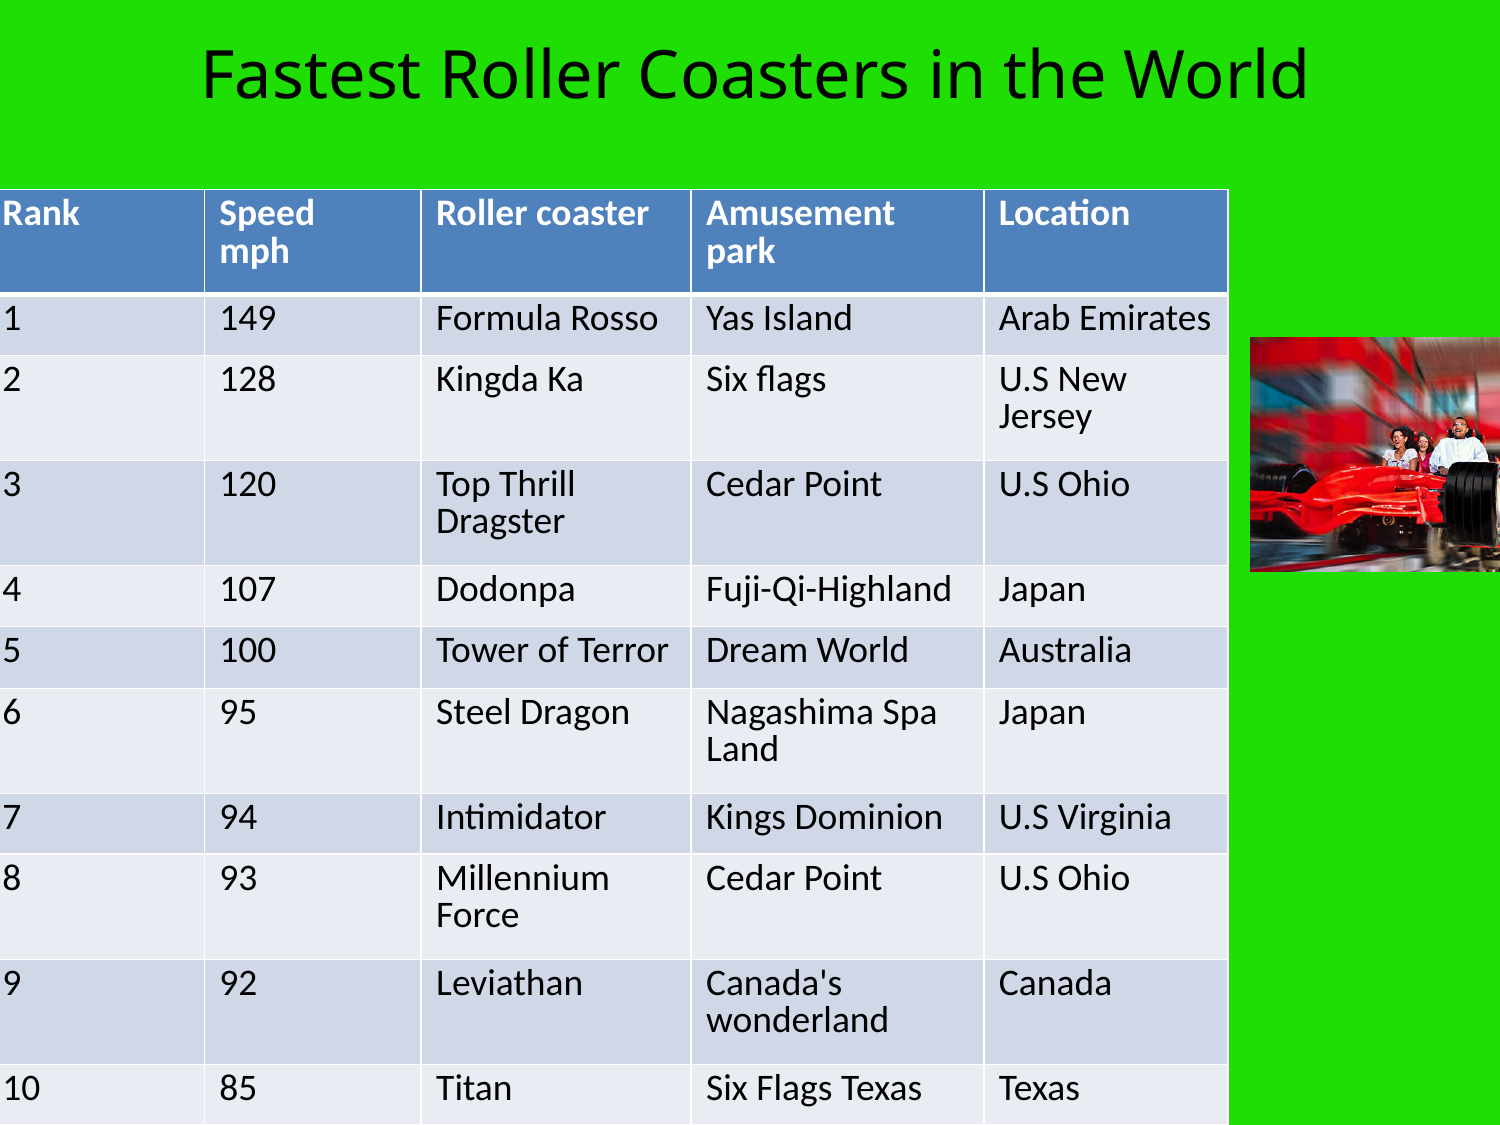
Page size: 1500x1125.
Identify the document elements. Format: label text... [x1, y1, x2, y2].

table_cell U.S Ohio [985, 855, 1227, 959]
table_cell Dodonpa [422, 566, 690, 626]
table_cell 149 [205, 297, 420, 355]
table_cell Steel Dragon [422, 689, 690, 793]
table_cell 10 [0, 1065, 204, 1124]
table_header Rank [0, 190, 204, 292]
table_cell Millennium Force [422, 855, 690, 959]
table_cell 100 [205, 627, 420, 688]
table_cell U.S New Jersey [985, 356, 1227, 460]
table_cell U.S Virginia [985, 794, 1227, 853]
table_cell 9 [0, 960, 204, 1064]
table_header Speed mph [205, 190, 420, 292]
table_cell Tower of Terror [422, 627, 690, 688]
table_cell Leviathan [422, 960, 690, 1064]
table_cell Six flags [692, 356, 983, 460]
table_cell 2 [0, 356, 204, 460]
table_header Location [985, 190, 1227, 292]
table_cell Texas [985, 1065, 1227, 1124]
table_cell 92 [205, 960, 420, 1064]
table_cell U.S Ohio [985, 461, 1227, 565]
table_cell Kings Dominion [692, 794, 983, 853]
table_header Roller coaster [422, 190, 690, 292]
table_cell 3 [0, 461, 204, 565]
table_cell Canada [985, 960, 1227, 1064]
table_cell 128 [205, 356, 420, 460]
table_cell 120 [205, 461, 420, 565]
table_cell Japan [985, 689, 1227, 793]
table_cell 5 [0, 627, 204, 688]
table_cell Cedar Point [692, 461, 983, 565]
table_cell Titan [422, 1065, 690, 1124]
table_cell Dream World [692, 627, 983, 688]
table_cell Top Thrill Dragster [422, 461, 690, 565]
table_cell 7 [0, 794, 204, 853]
table_cell 8 [0, 855, 204, 959]
table_cell 6 [0, 689, 204, 793]
table_cell Intimidator [422, 794, 690, 853]
table_cell Fuji-Qi-Highland [692, 566, 983, 626]
picture [1249, 337, 1500, 572]
table_cell 1 [0, 297, 204, 355]
table_cell 93 [205, 855, 420, 959]
table_cell Japan [985, 566, 1227, 626]
table_cell Yas Island [692, 297, 983, 355]
table_cell Kingda Ka [422, 356, 690, 460]
table_cell Six Flags Texas [692, 1065, 983, 1124]
table_cell Nagashima Spa Land [692, 689, 983, 793]
table_cell Cedar Point [692, 855, 983, 959]
table_cell 4 [0, 566, 204, 626]
table_cell Canada's wonderland [692, 960, 983, 1064]
table_cell 94 [205, 794, 420, 853]
table_cell 107 [205, 566, 420, 626]
table_cell Formula Rosso [422, 297, 690, 355]
table_cell Australia [985, 627, 1227, 688]
table_cell 95 [205, 689, 420, 793]
table_cell Arab Emirates [985, 297, 1227, 355]
table_cell 85 [205, 1065, 420, 1124]
text_box Fastest Roller Coasters in the World [37, 24, 1475, 120]
table_header Amusement park [692, 190, 983, 292]
